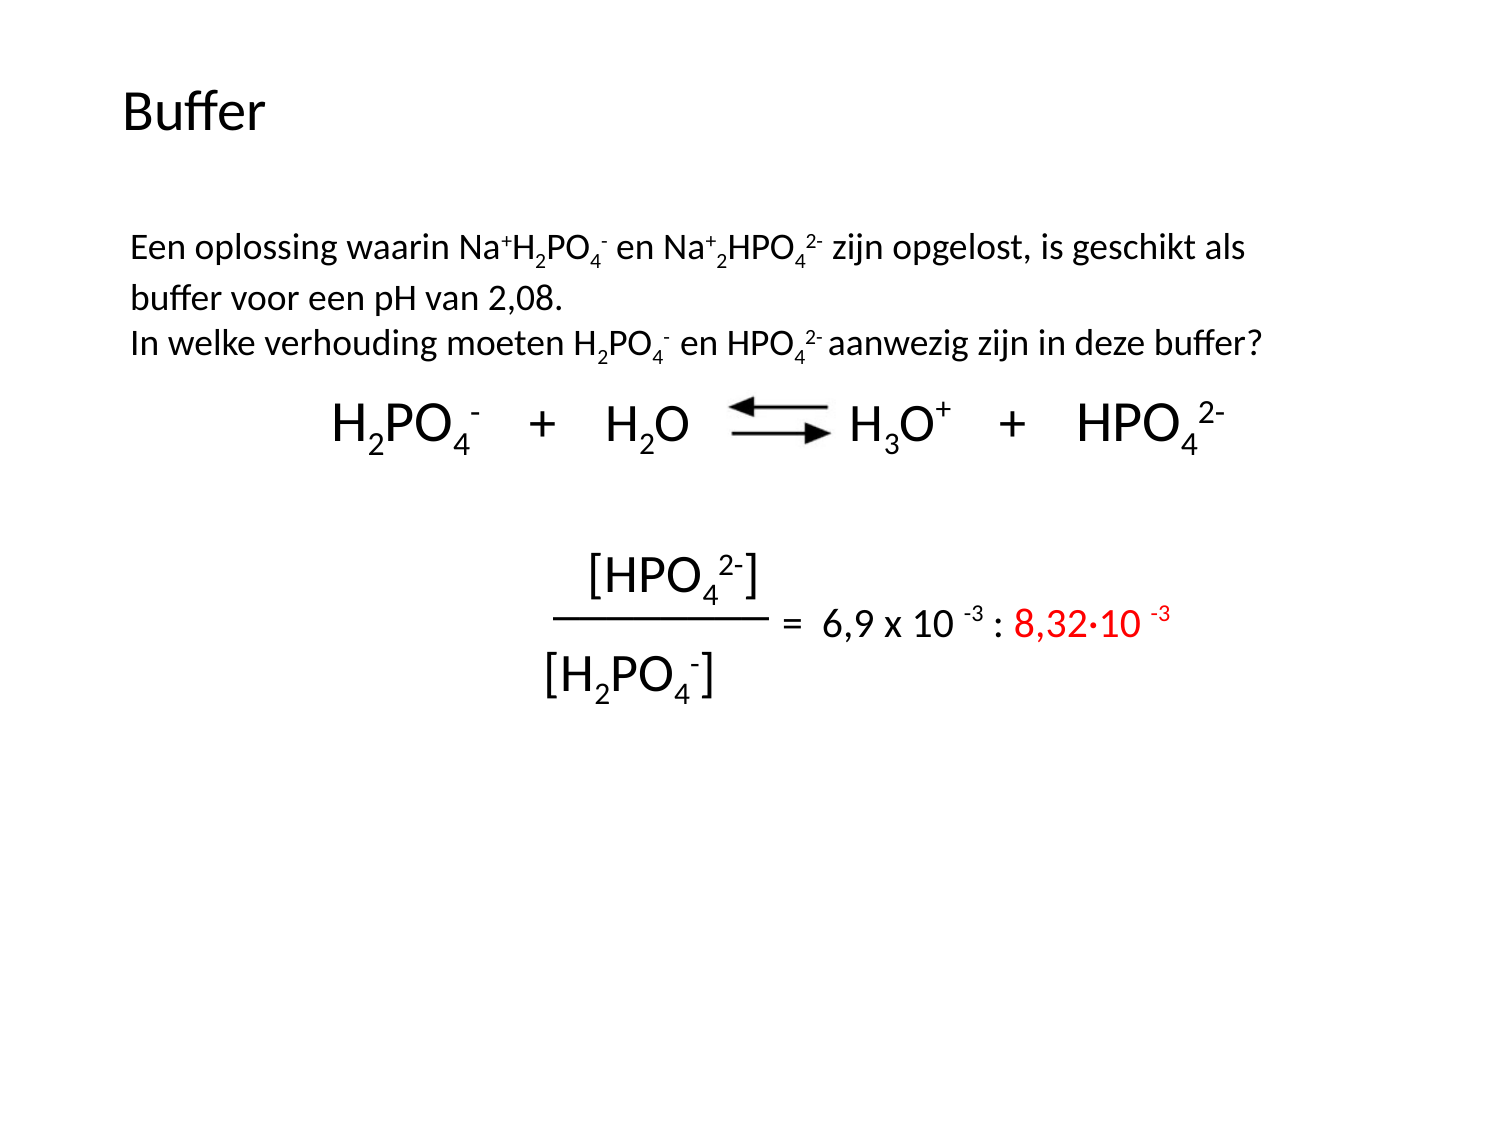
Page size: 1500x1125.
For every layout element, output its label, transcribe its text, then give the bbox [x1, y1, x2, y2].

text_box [406, 530, 1394, 708]
picture [725, 390, 847, 451]
text_box Buffer [108, 64, 282, 150]
text_box Een buffer is bijvoorbeeld: Een oplossing waarin Na+H2PO4- en Na+2HPO42- zijn opgelost, is geschikt als buffer voor een pH van 2,08. In welke verhouding moeten H2PO4- en HPO42- aanwezig zijn in deze buffer? [115, 169, 1279, 557]
text_box H2PO4- + H2O H3O+ + HPO42- [267, 375, 1445, 528]
